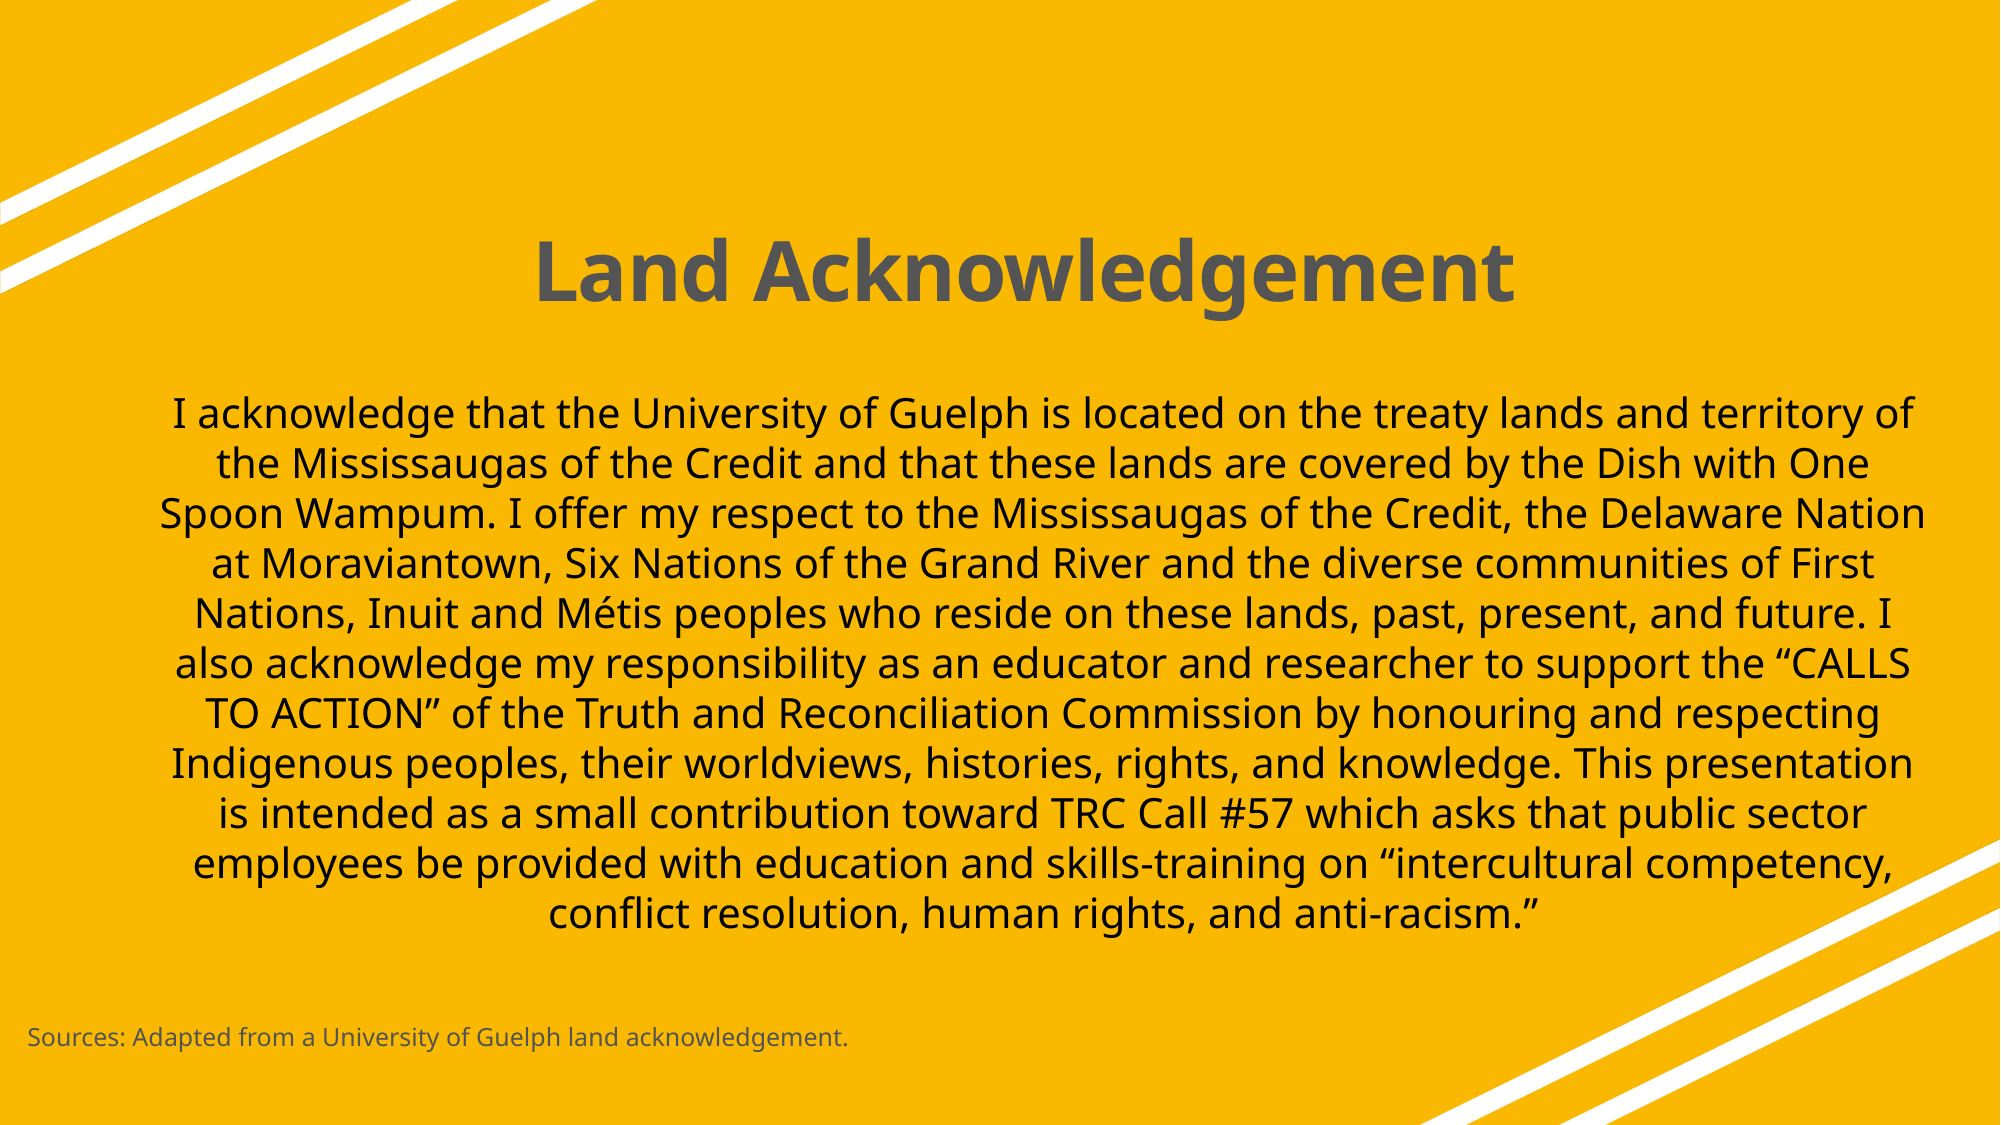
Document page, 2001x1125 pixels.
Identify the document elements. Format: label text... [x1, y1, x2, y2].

text_box Sources: Adapted from a University of Guelph land acknowledgement. [12, 1014, 1306, 1059]
title Land Acknowledgement [275, 216, 1775, 318]
picture [0, 0, 2000, 1125]
list I acknowledge that the University of Guelph is located on the treaty lands and territory of the Mississaugas of the Credit and that these lands are covered by the Dish with One Spoon Wampum. I offer my respect to the Mississaugas of the Credit, the Delaware Nation at Moraviantown, Six Nations of the Grand River and the diverse communities of First Nations, Inuit and Métis peoples who reside on these lands, past, present, and future. I also acknowledge my responsibility as an educator and researcher to support the “CALLS TO ACTION” of the Truth and Reconciliation Commission by honouring and respecting Indigenous peoples, their worldviews, histories, rights, and knowledge. This presentation is intended as a small contribution toward TRC Call #57 which asks that public sector employees be provided with education and skills-training on “intercultural competency, conflict resolution, human rights, and anti-racism.” [157, 386, 1930, 909]
